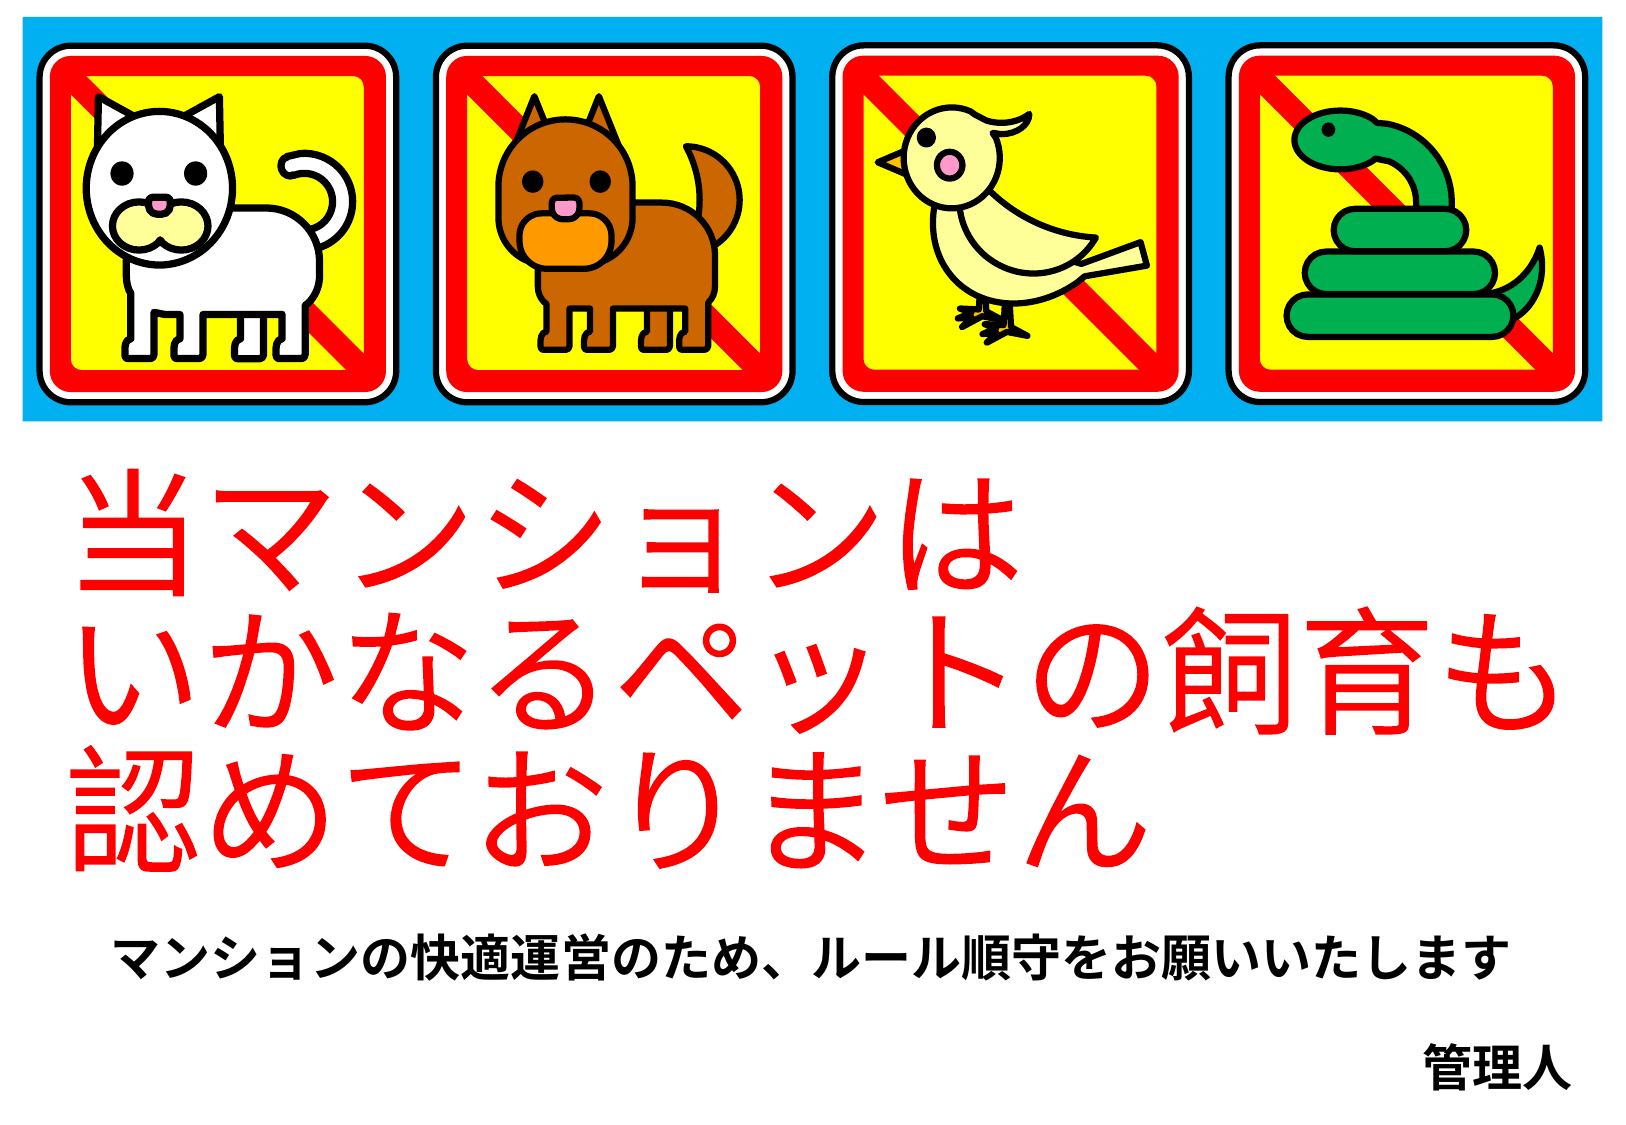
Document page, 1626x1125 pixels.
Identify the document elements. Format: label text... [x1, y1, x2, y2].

text_box [21, 15, 1604, 424]
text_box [39, 45, 397, 403]
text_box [435, 45, 793, 403]
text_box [831, 45, 1190, 403]
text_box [1228, 45, 1586, 403]
text_box マンションの快適運営のため、ルール順守をお願いいたします [48, 919, 1573, 994]
text_box 管理人 [22, 1028, 1588, 1104]
